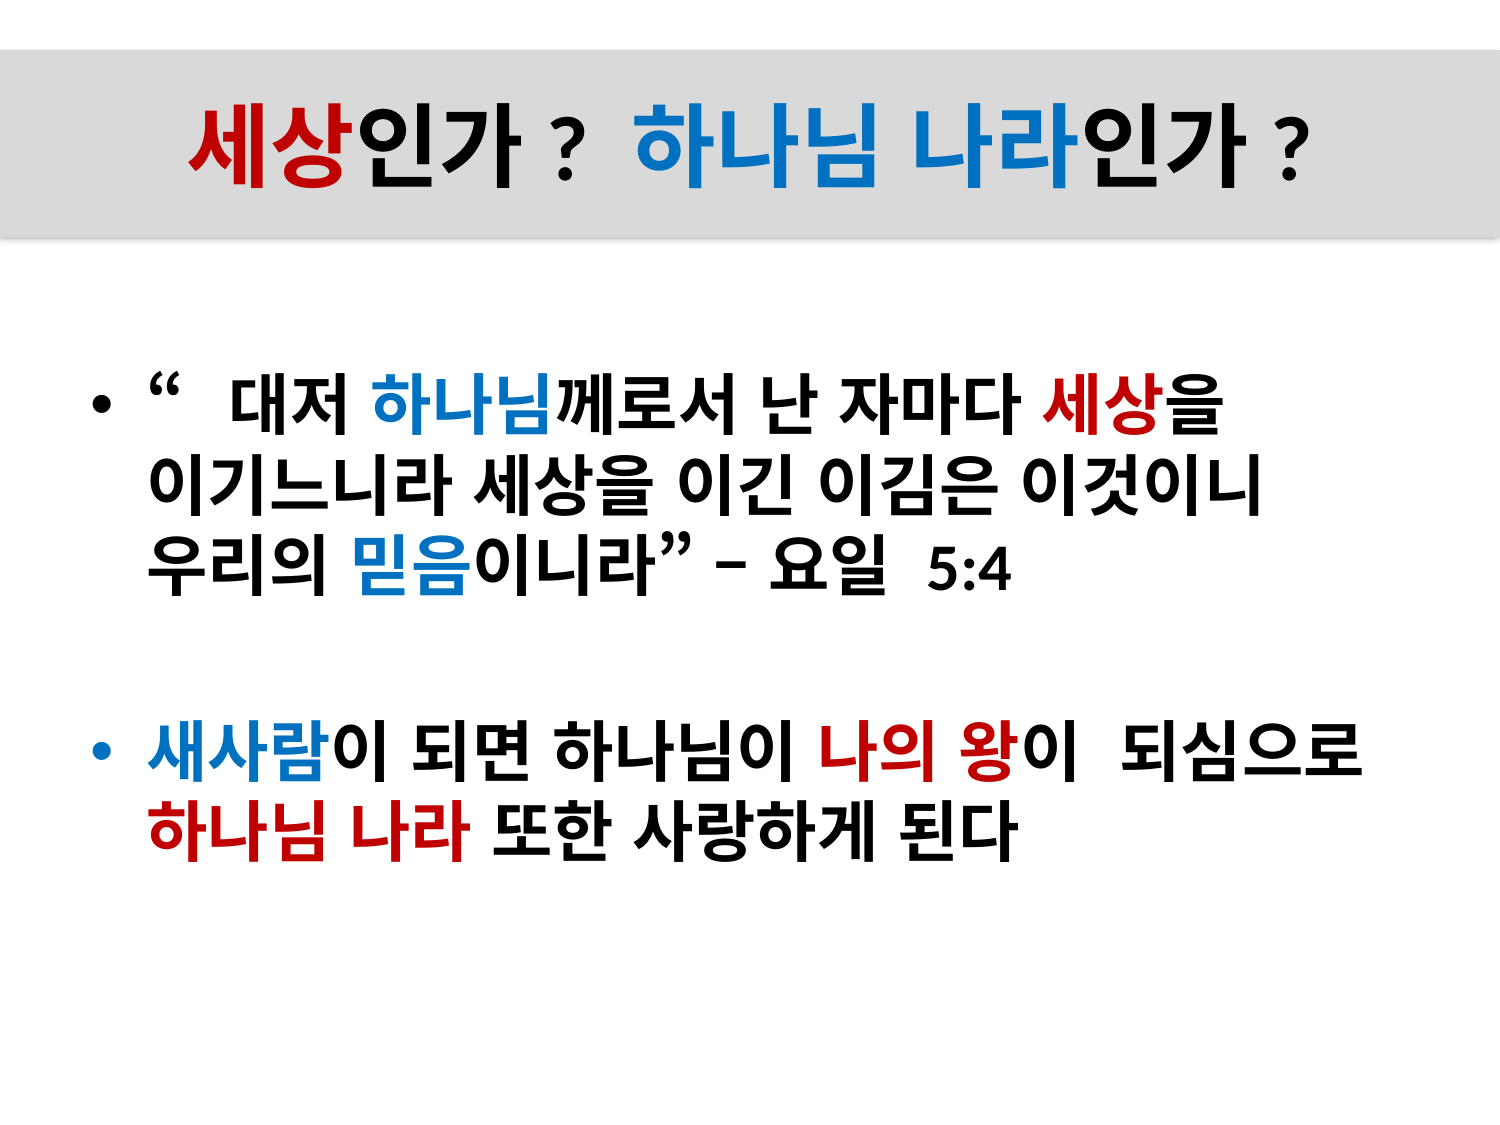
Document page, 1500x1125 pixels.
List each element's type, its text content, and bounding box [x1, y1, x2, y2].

list “대저 하나님께로서 난 자마다 세상을 이기느니라 세상을 이긴 이김은 이것이니 우리의 믿음이니라” – 요일 5:4 새사람이 되면 하나님이 나의 왕이 되심으로 하나님 나라 또한 사랑하게 된다 [75, 262, 1425, 1005]
title 세상인가? 하나님 나라인가? [0, 49, 1500, 238]
